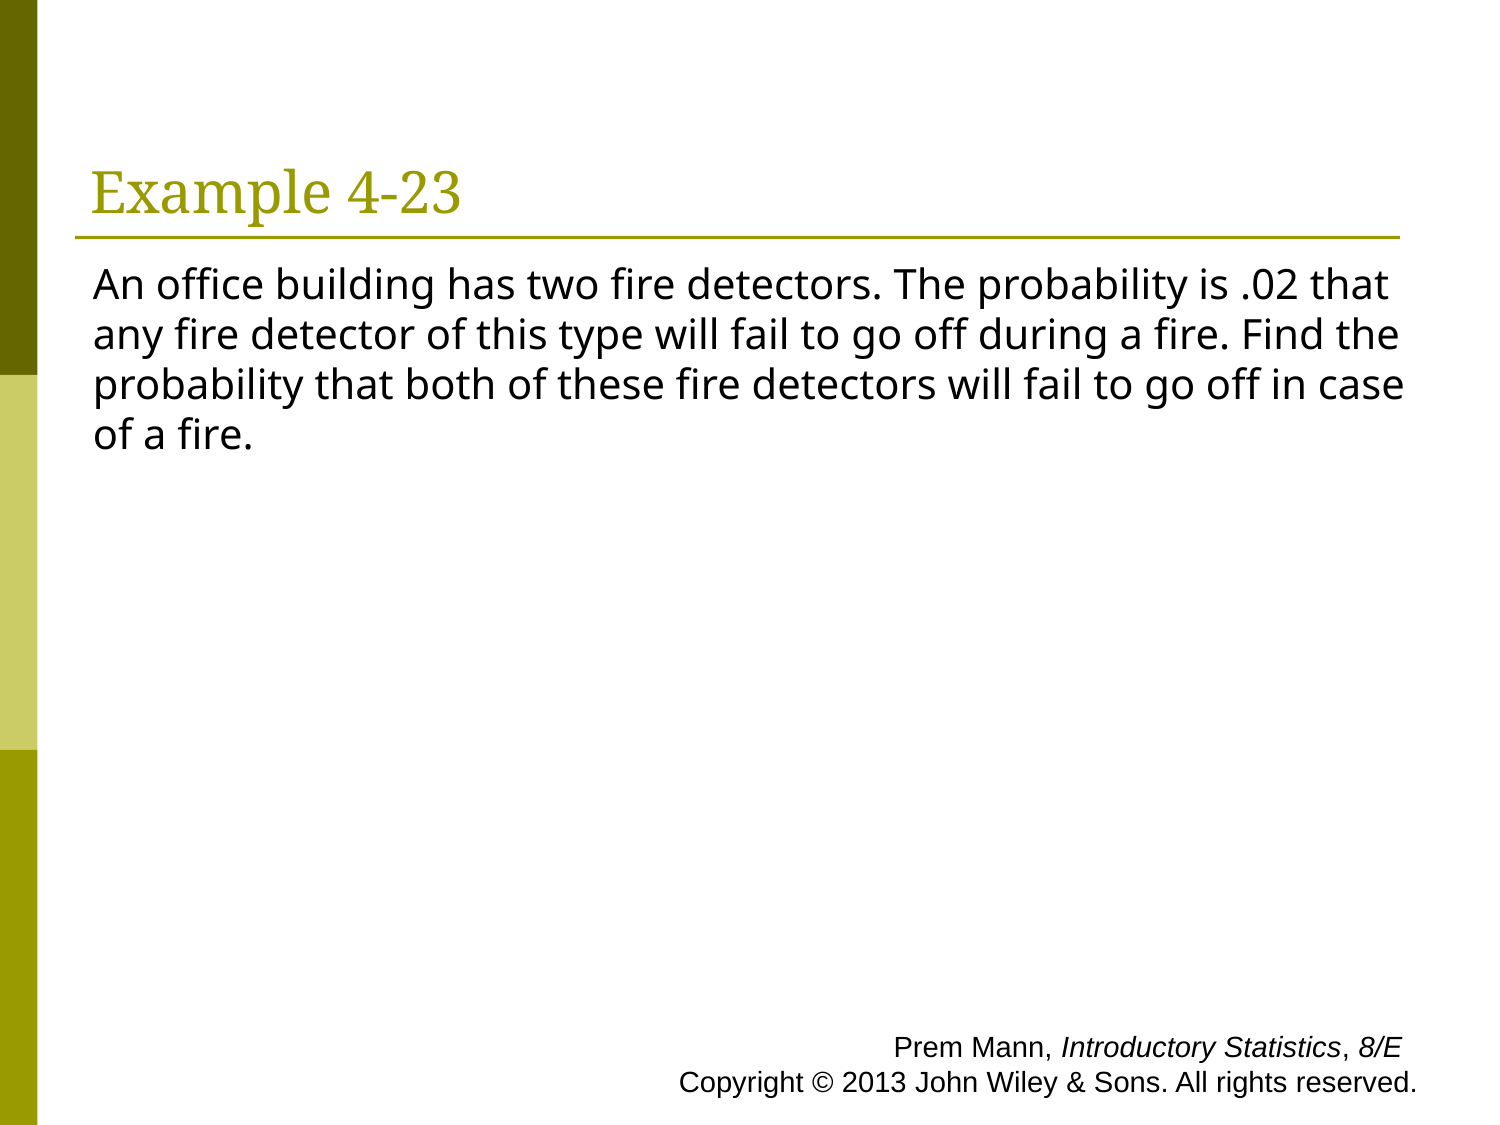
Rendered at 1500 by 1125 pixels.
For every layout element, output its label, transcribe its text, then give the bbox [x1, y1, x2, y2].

title Example 4-23 [75, 45, 1425, 233]
text_box Prem Mann, Introductory Statistics, 8/E Copyright © 2013 John Wiley & Sons. All rights reserved. [664, 1020, 1449, 1106]
list An office building has two fire detectors. The probability is .02 that any fire detector of this type will fail to go off during a fire. Find the probability that both of these fire detectors will fail to go off in case of a fire. [21, 249, 1438, 925]
